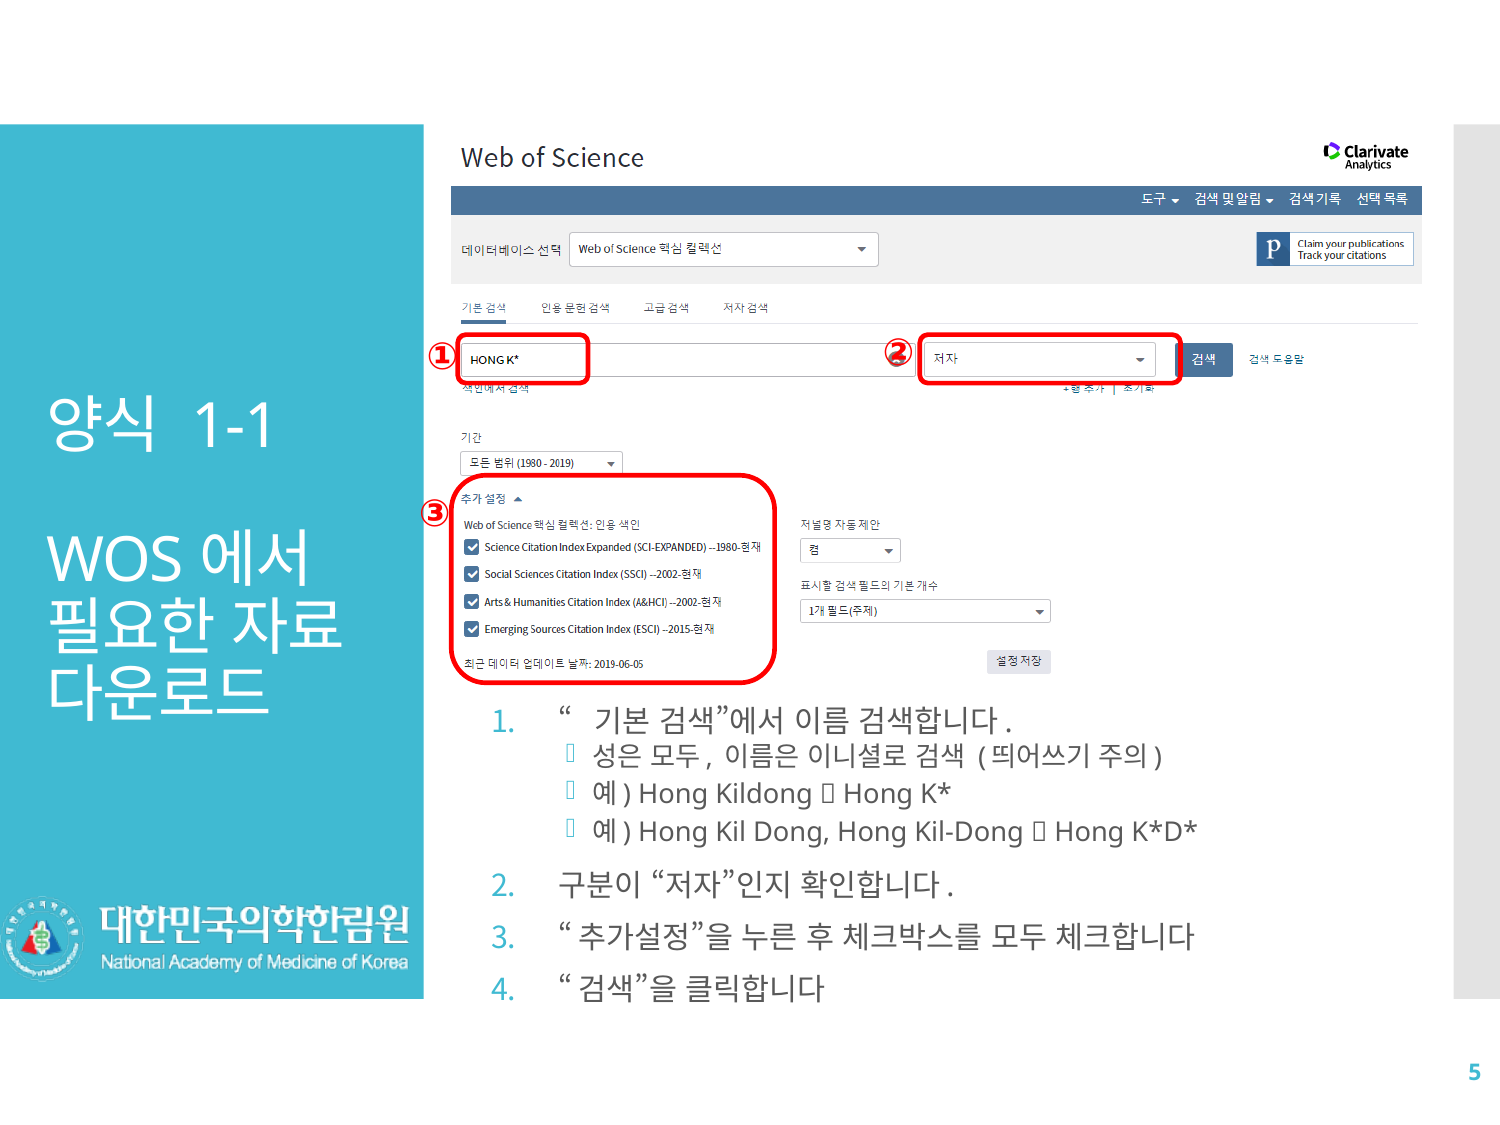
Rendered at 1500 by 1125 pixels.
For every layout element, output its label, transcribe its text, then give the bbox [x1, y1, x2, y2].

slide_number 5 [1308, 1042, 1497, 1103]
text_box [400, 131, 1422, 684]
list “기본 검색”에서 이름 검색합니다. 성은 모두, 이름은 이니셜로 검색 (띄어쓰기 주의) 예) Hong Kildong  Hong K* 예) Hong Kil Dong, Hong Kil-Dong  Hong K*D* 구분이 “저자”인지 확인합니다. “추가설정”을 누른 후 체크박스를 모두 체크합니다 “검색”을 클릭합니다 [476, 698, 1376, 1021]
picture [0, 896, 410, 982]
title 양식 1-1 WOS에서 필요한 자료 다운로드 [31, 184, 394, 896]
